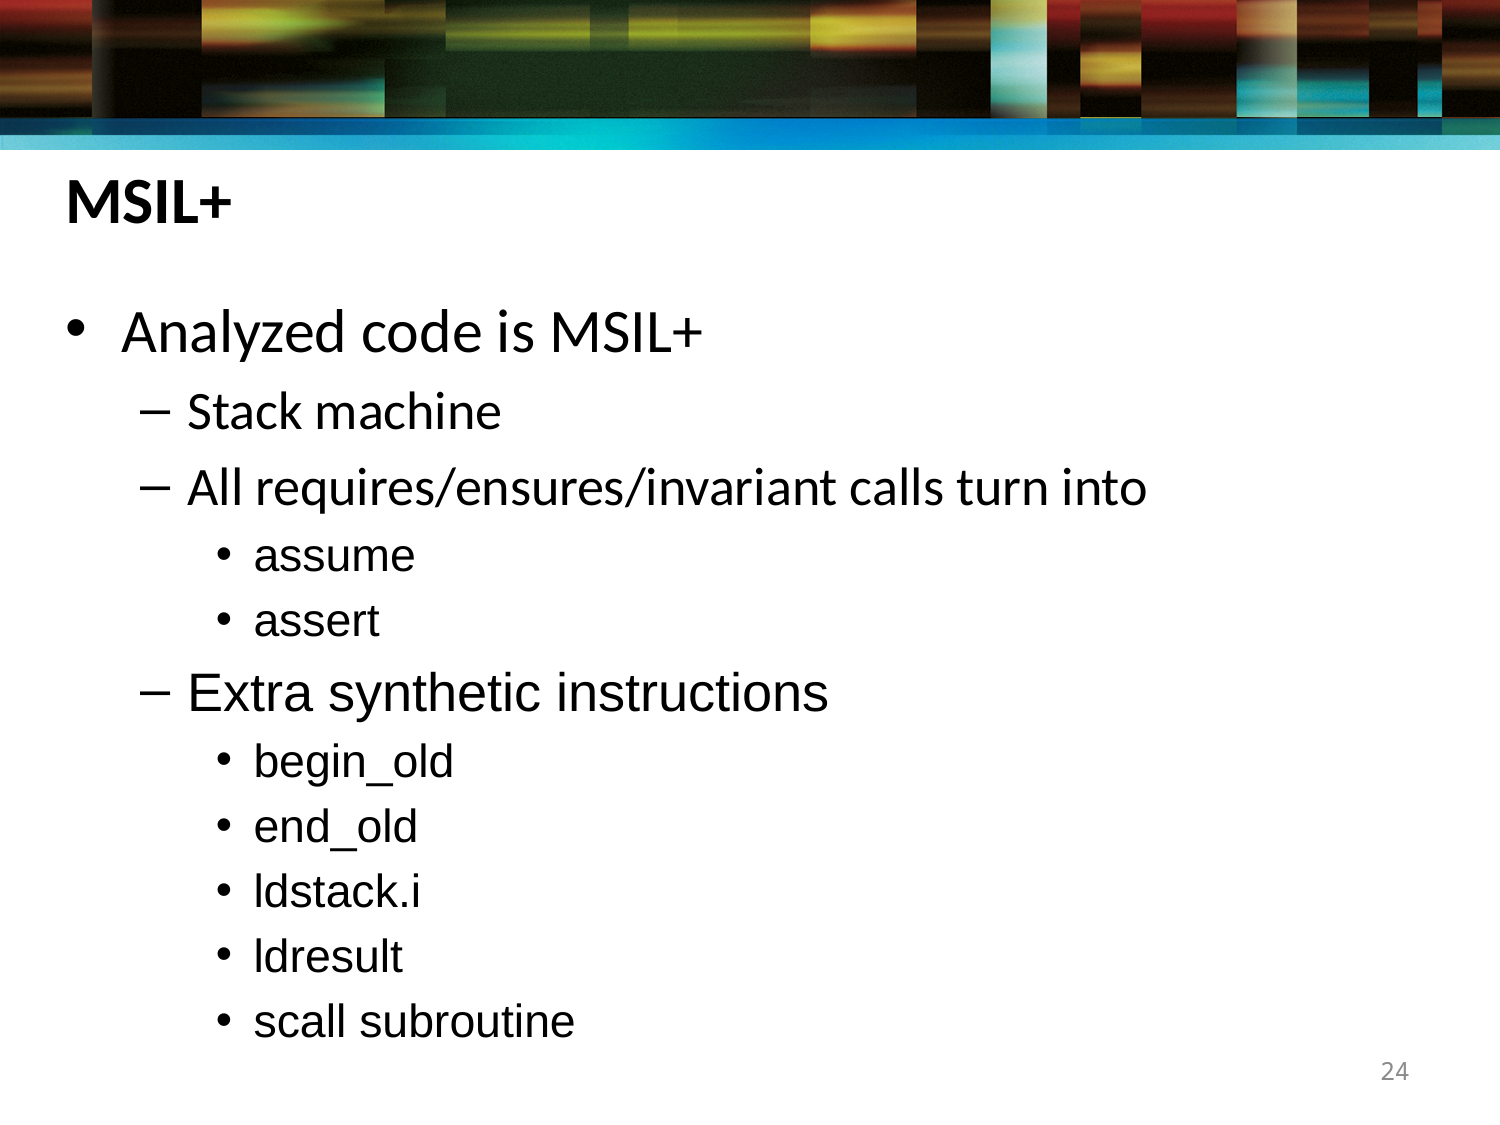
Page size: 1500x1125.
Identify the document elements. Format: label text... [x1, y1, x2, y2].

title MSIL+ [50, 149, 1450, 246]
picture [0, 0, 1500, 150]
list Analyzed code is MSIL+ Stack machine All requires/ensures/invariant calls turn into assume assert Extra synthetic instructions begin_old end_old ldstack.i ldresult scall subroutine [50, 282, 1450, 1063]
slide_number 24 [1074, 1063, 1425, 1103]
